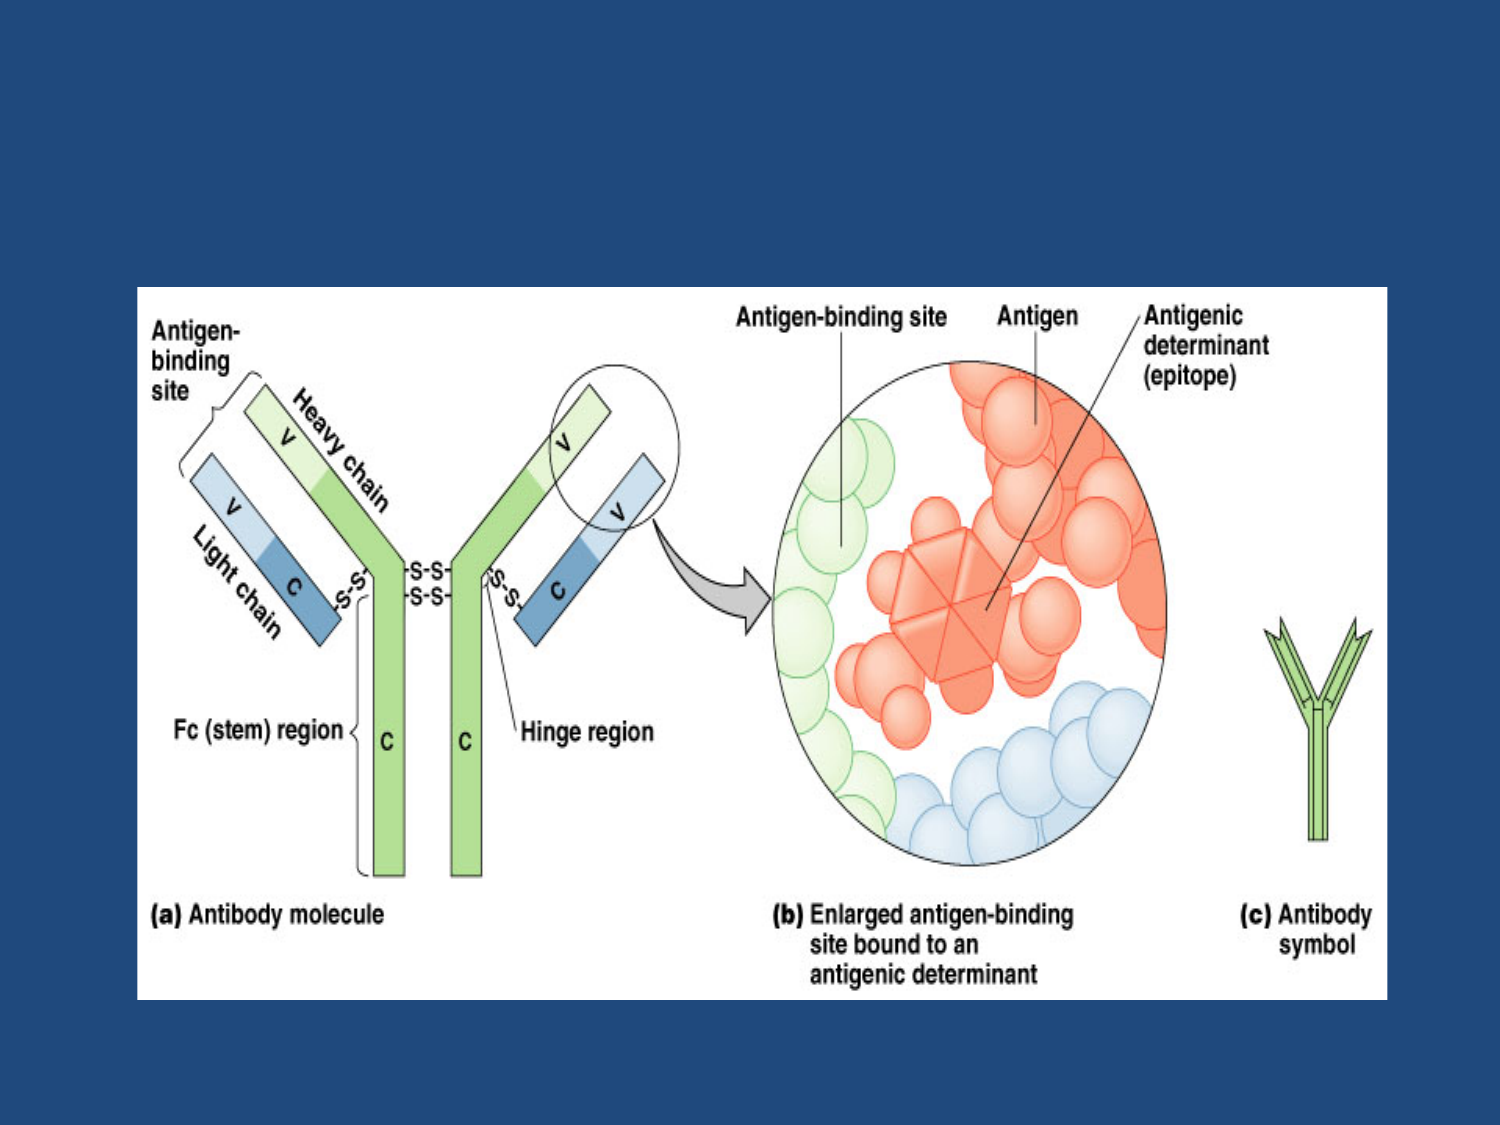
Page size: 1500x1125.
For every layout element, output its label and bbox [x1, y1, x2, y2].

picture [137, 287, 1388, 1001]
